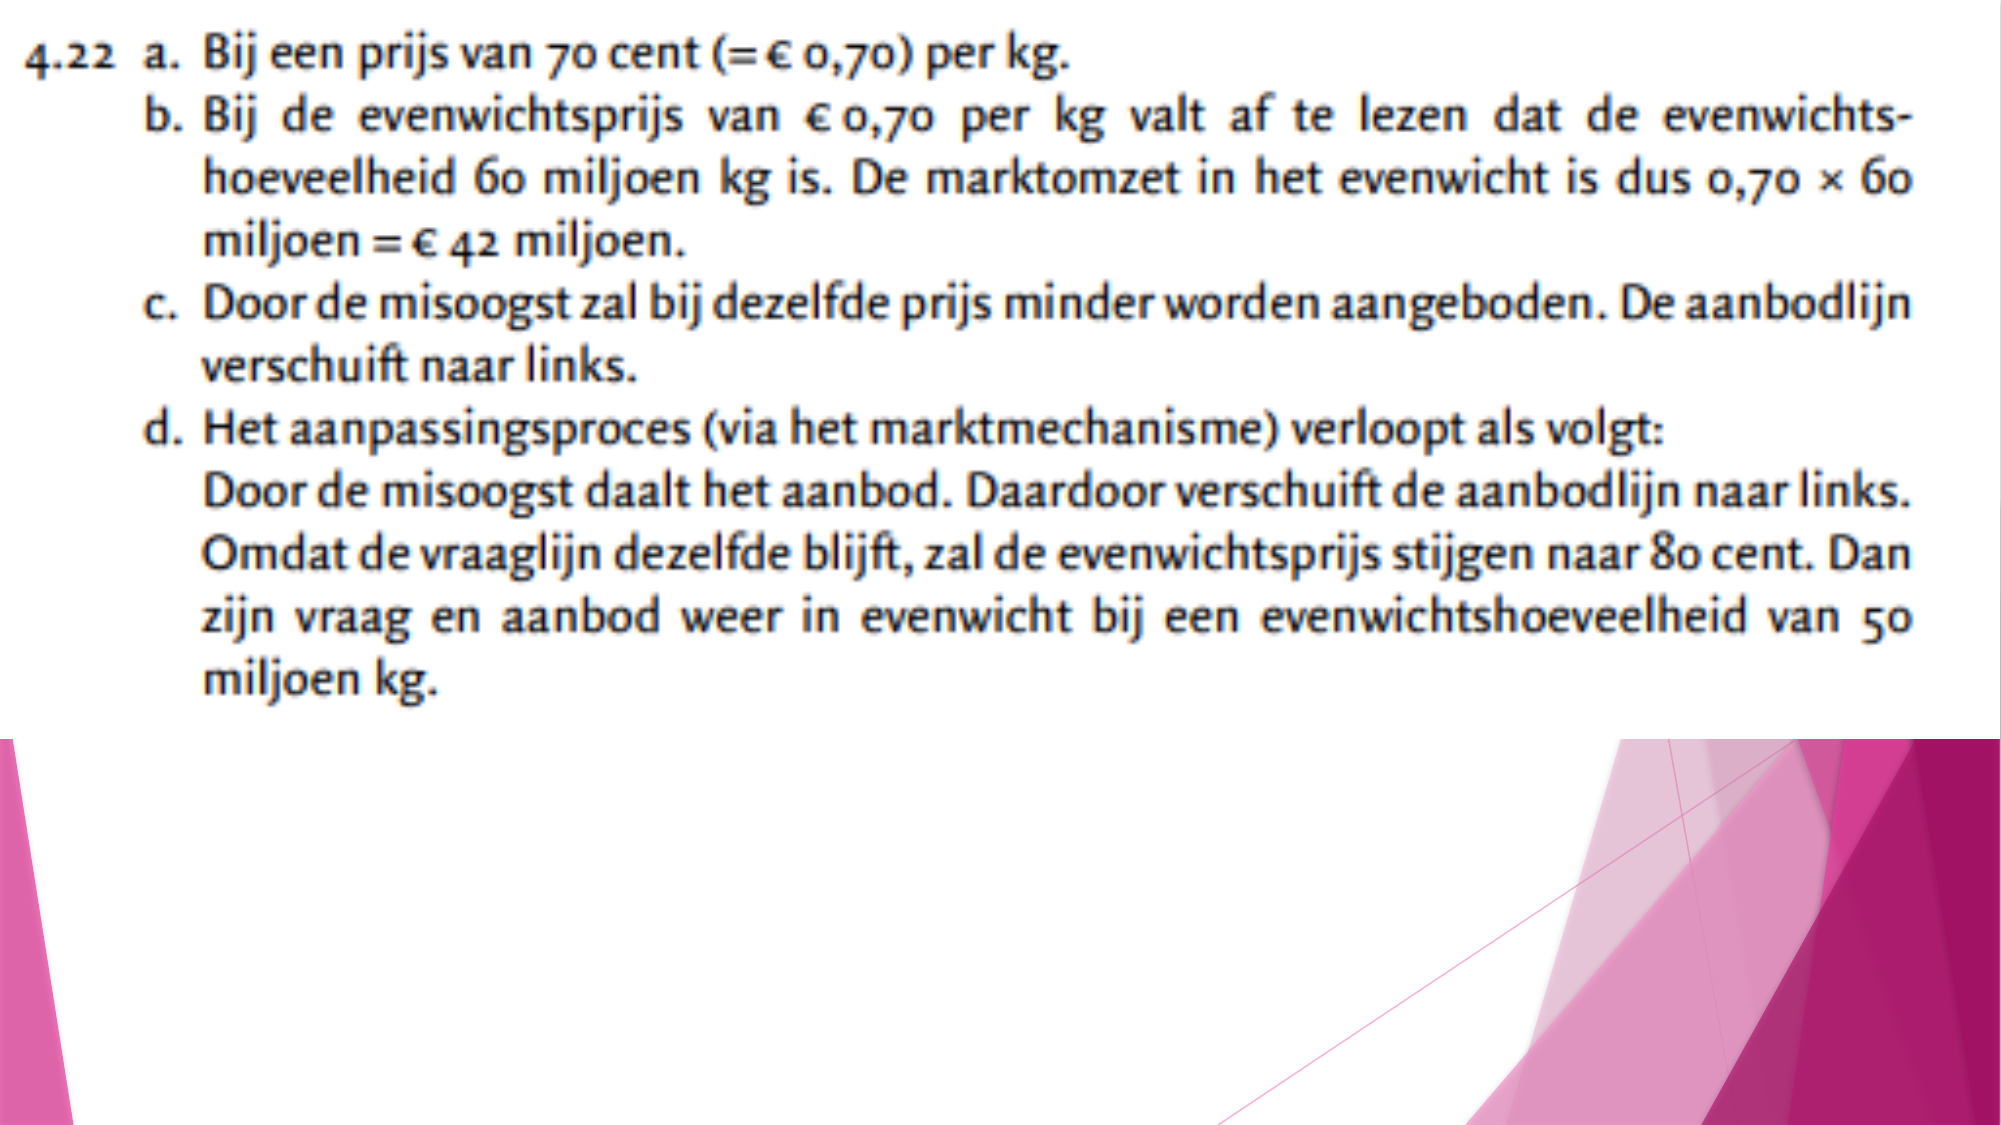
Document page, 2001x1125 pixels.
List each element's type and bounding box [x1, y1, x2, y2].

picture [0, 0, 2000, 739]
